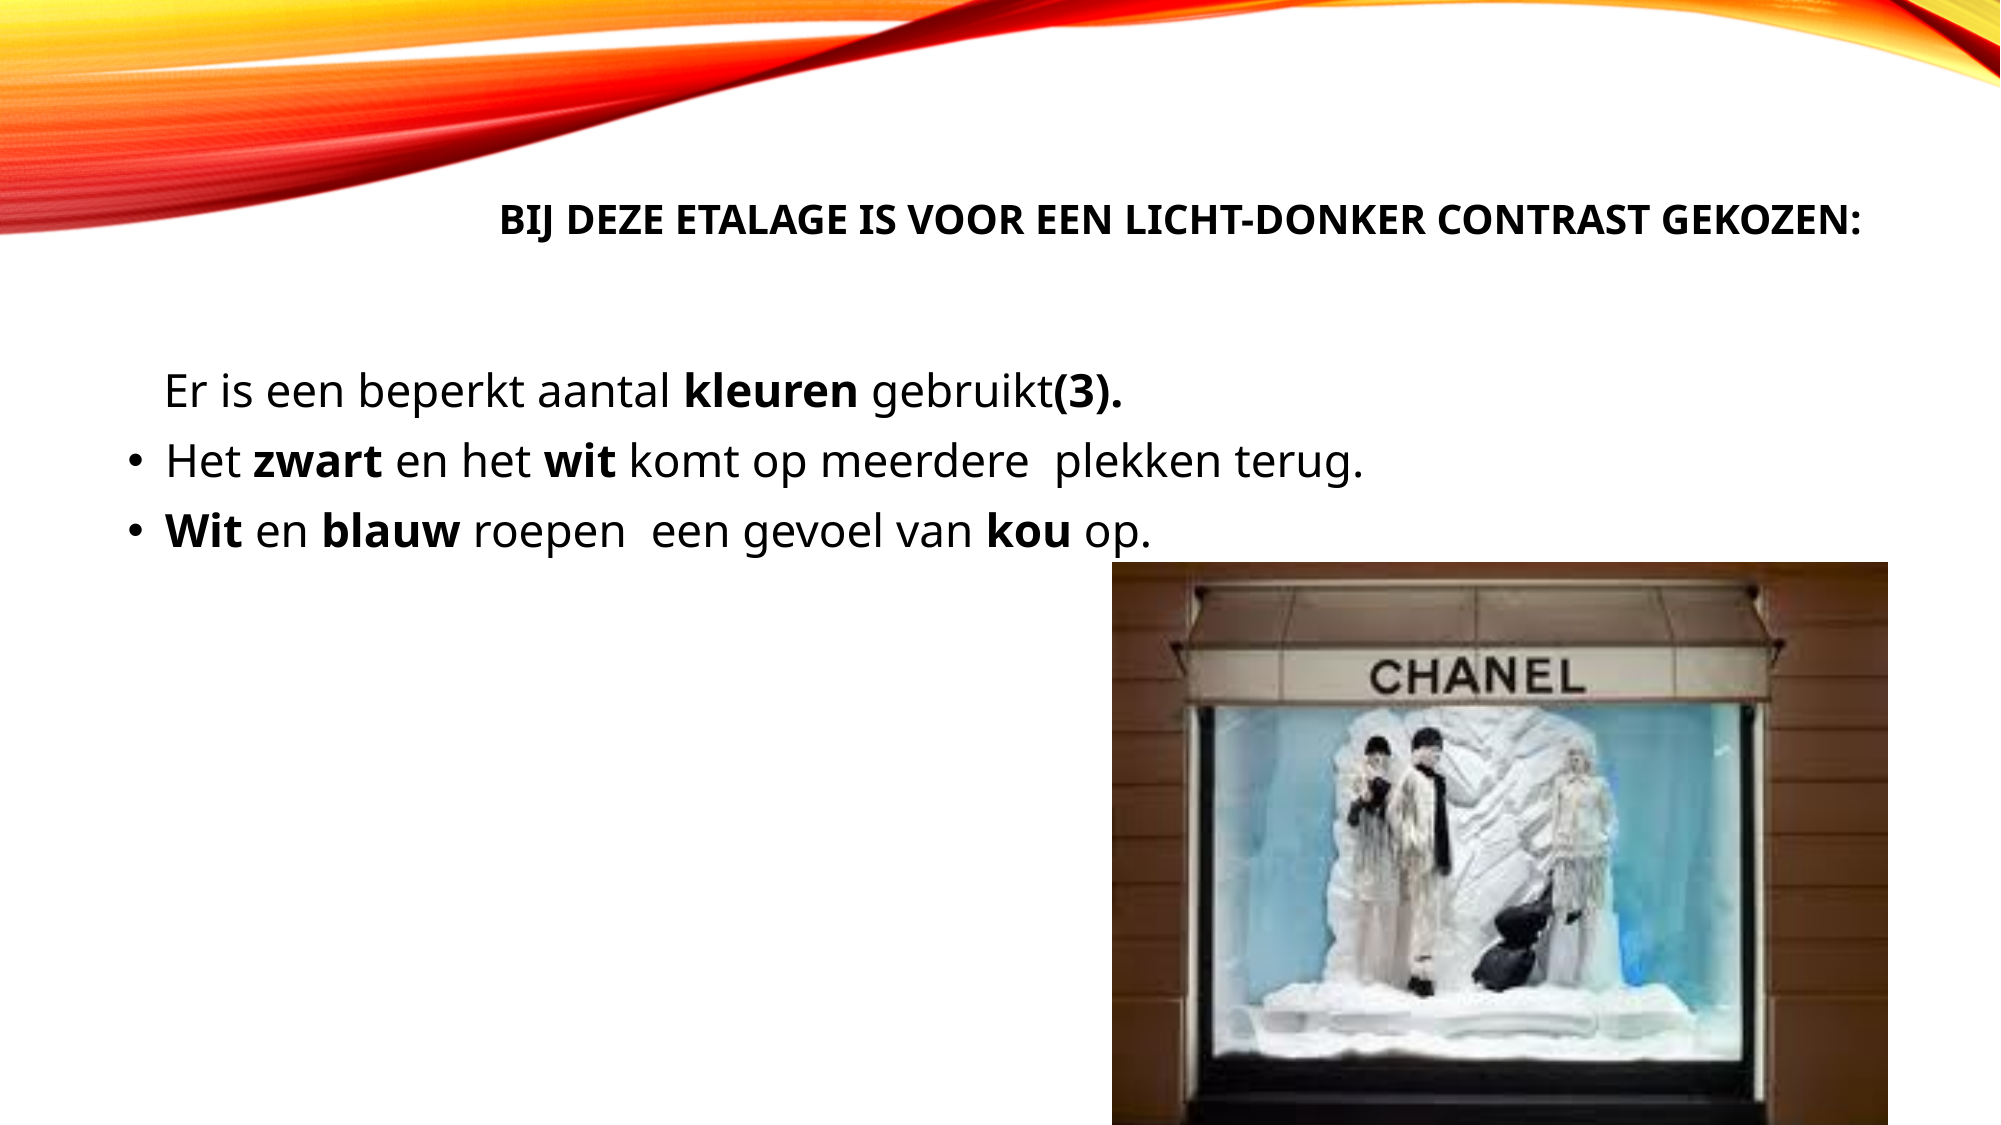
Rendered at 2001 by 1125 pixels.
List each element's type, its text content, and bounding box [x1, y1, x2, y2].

list Er is een beperkt aantal kleuren gebruikt(3). Het zwart en het wit komt op meerdere plekken terug. Wit en blauw roepen een gevoel van kou op. [112, 360, 1888, 1021]
title Bij deze etalage is voor een licht-donker contrast gekozen: [474, 125, 1888, 338]
picture [0, 0, 2000, 237]
picture [1112, 561, 1888, 1125]
